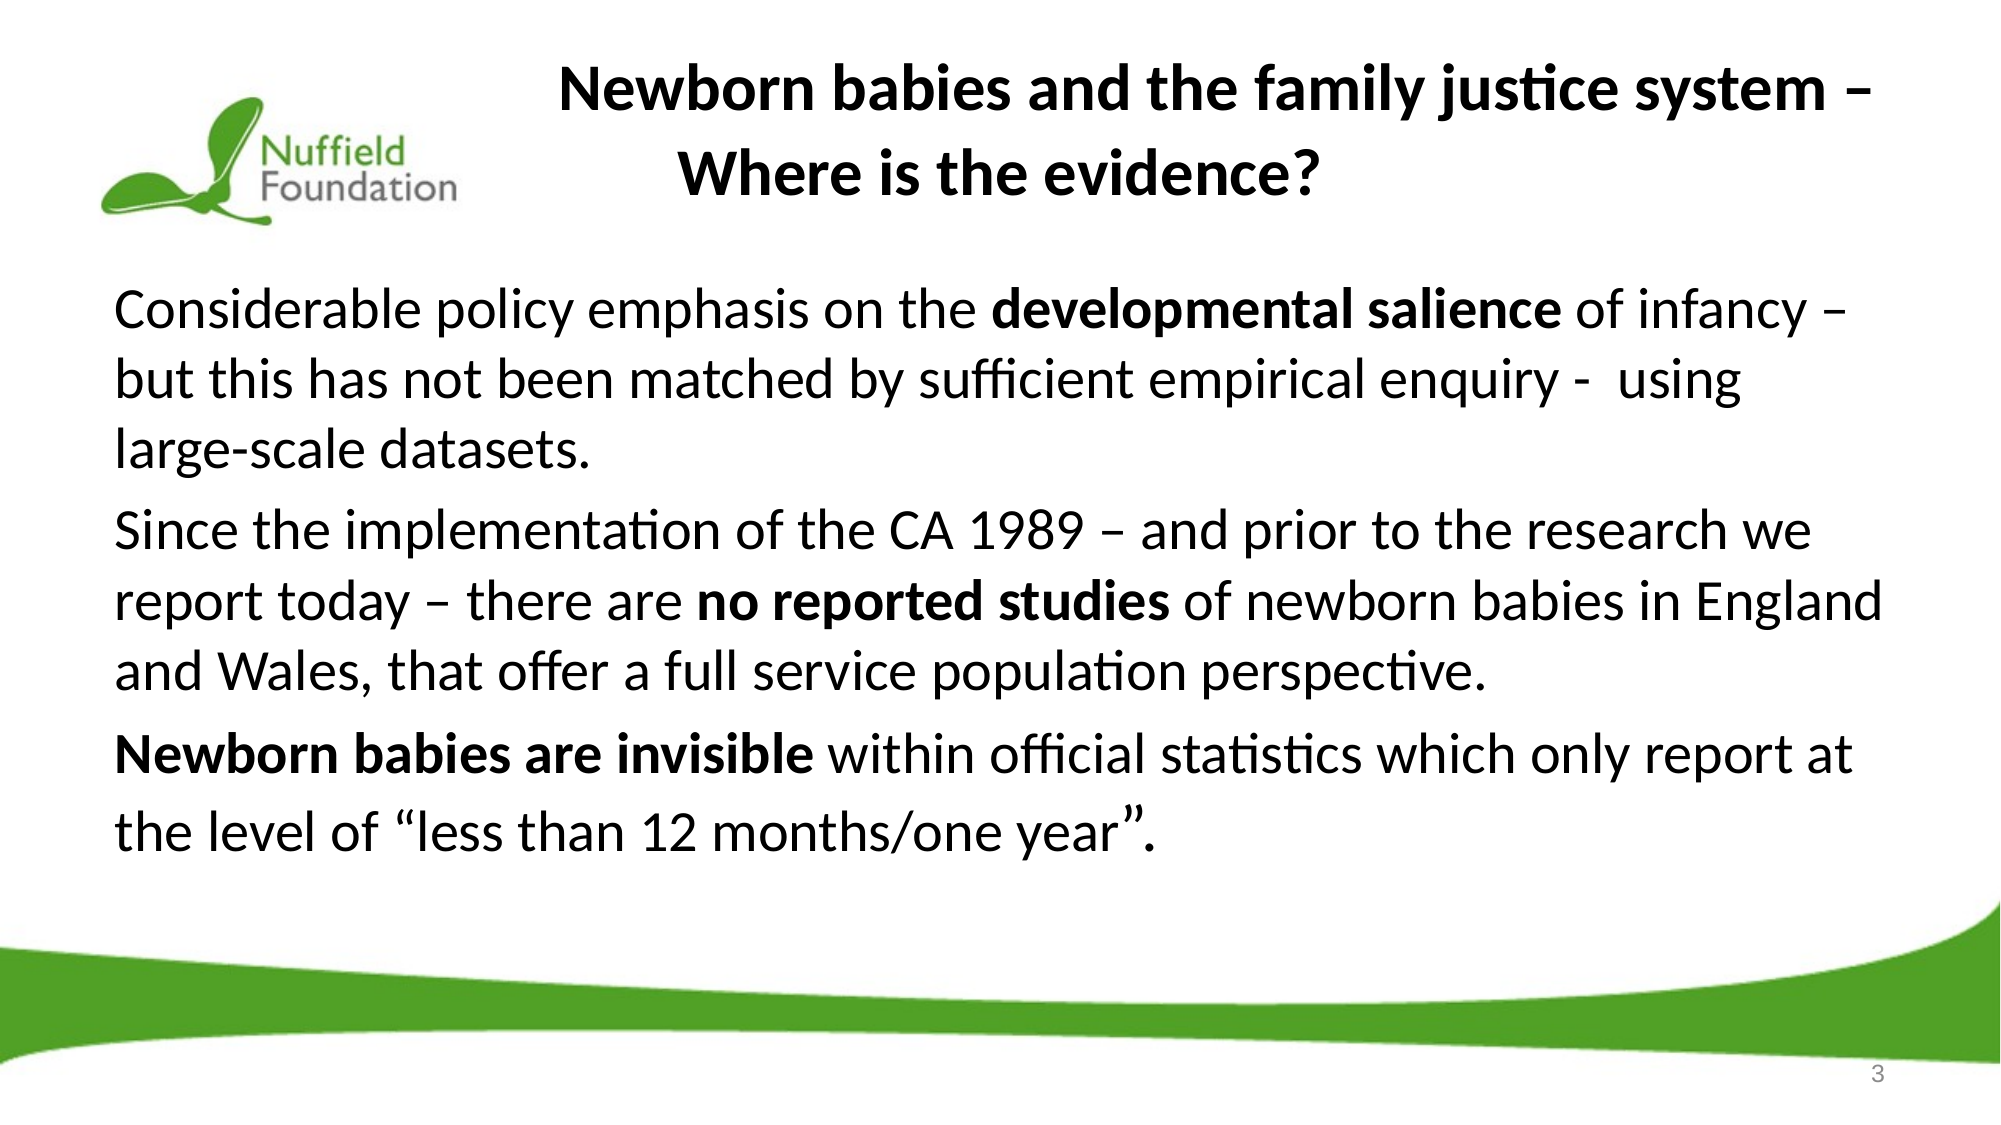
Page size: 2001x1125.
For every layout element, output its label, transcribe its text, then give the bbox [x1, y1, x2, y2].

list Considerable policy emphasis on the developmental salience of infancy – but this has not been matched by sufficient empirical enquiry - using large-scale datasets. Since the implementation of the CA 1989 – and prior to the research we report today – there are no reported studies of newborn babies in England and Wales, that offer a full service population perspective. Newborn babies are invisible within official statistics which only report at the level of “less than 12 months/one year”. [99, 262, 1901, 1006]
title Newborn babies and the family justice system – Where is the evidence? [99, 44, 1901, 233]
slide_number 3 [1433, 1042, 1900, 1103]
picture [0, 0, 2001, 1125]
